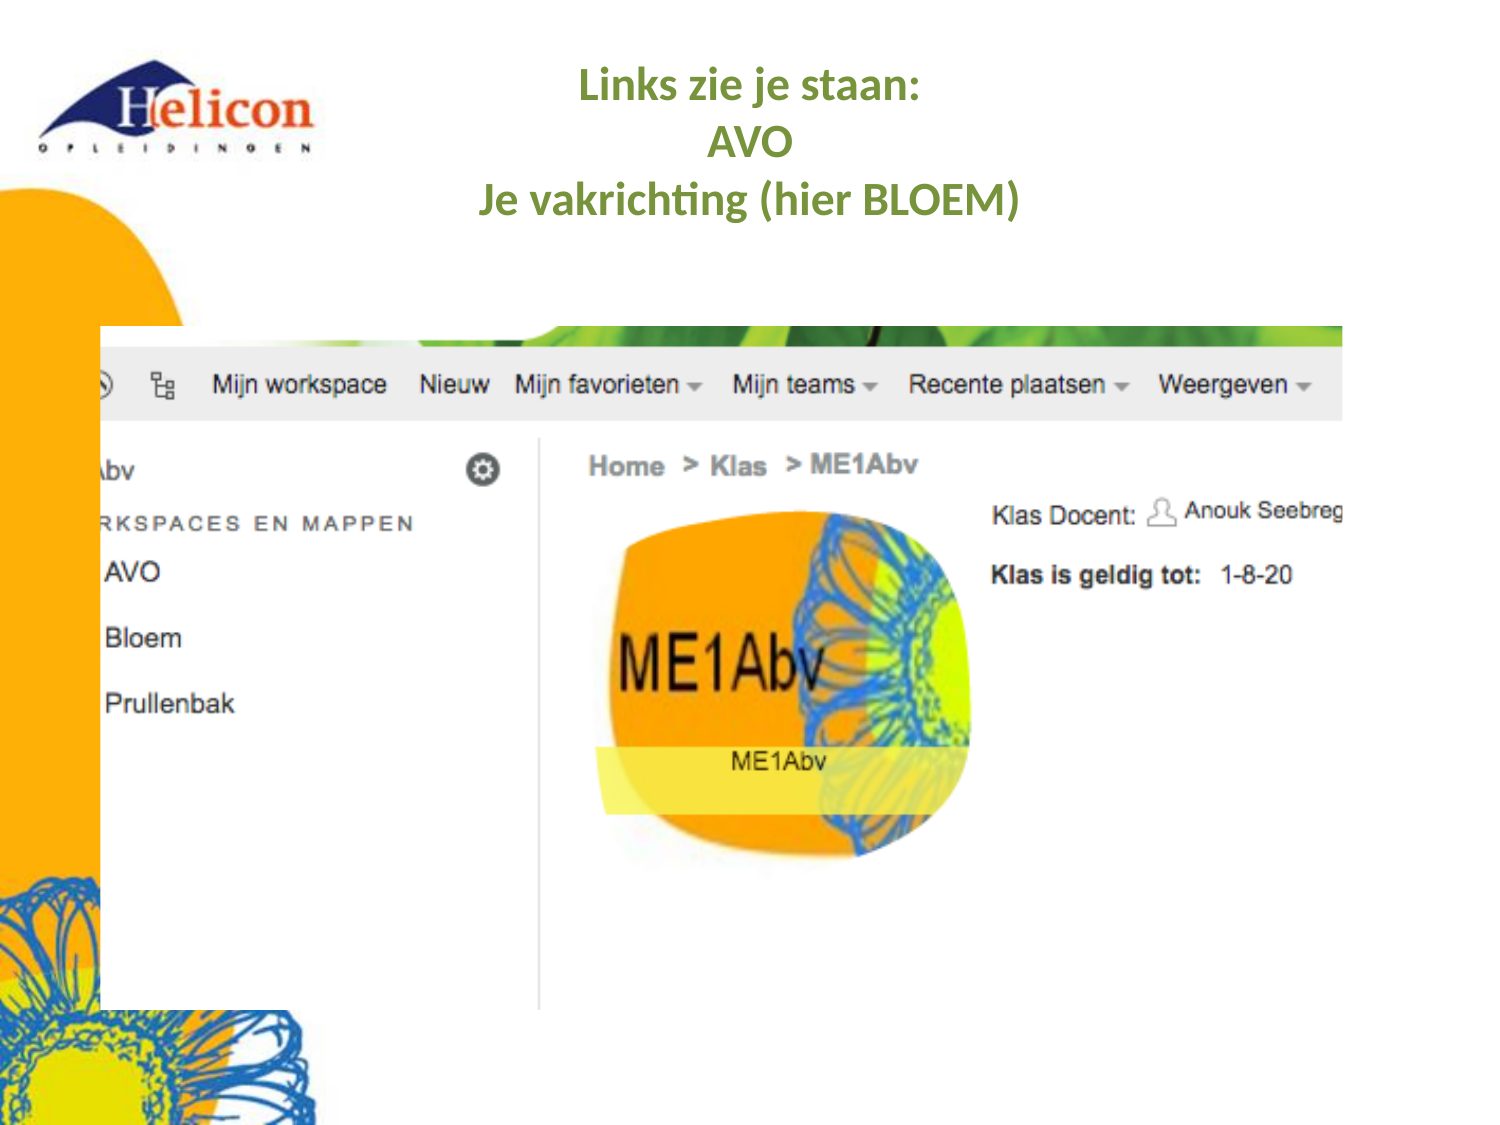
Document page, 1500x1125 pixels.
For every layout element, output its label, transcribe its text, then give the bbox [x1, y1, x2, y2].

picture [0, 0, 1500, 1125]
title Links zie je staan: AVO Je vakrichting (hier BLOEM) [75, 45, 1425, 233]
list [100, 325, 1343, 1010]
